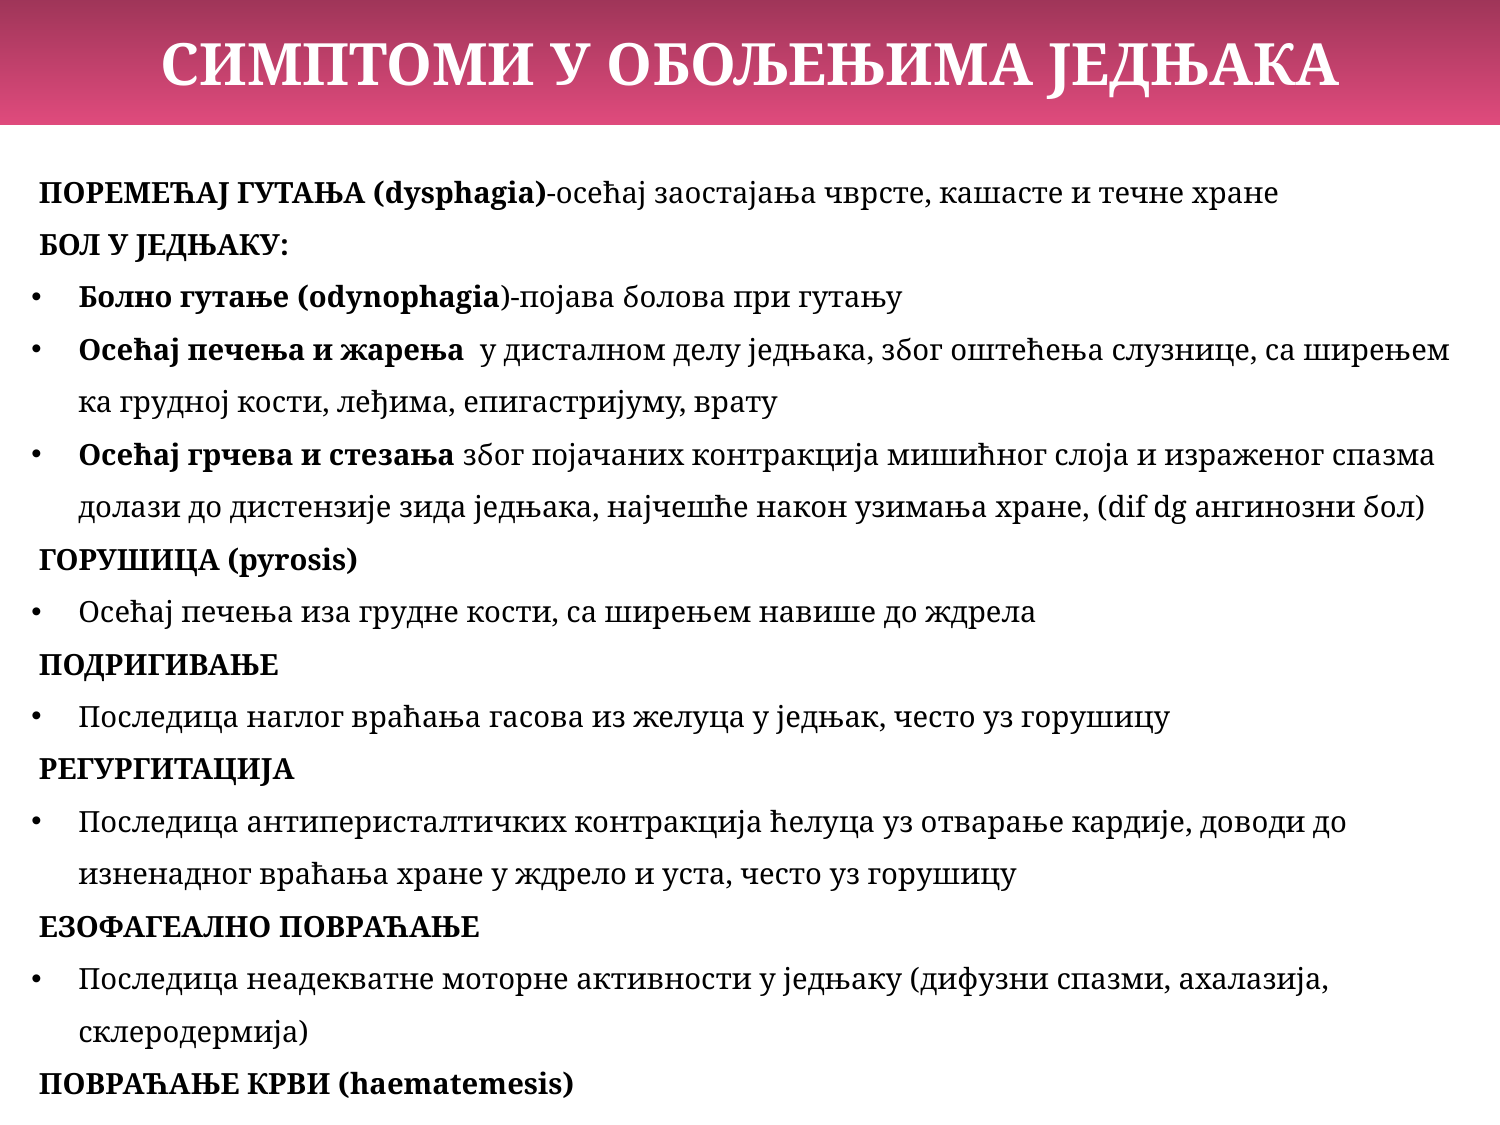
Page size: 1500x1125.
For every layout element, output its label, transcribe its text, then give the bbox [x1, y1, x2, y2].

text_box ПОРЕМЕЋАЈ ГУТАЊА (dysphagia)-осећај заостајања чврсте, кашасте и течне хране БОЛ У ЈЕДЊАКУ: Болно гутање (odynophagia)-појава болова при гутању Осећај печења и жарења у дисталном делу једњака, због оштећења слузнице, са ширењем ка грудној кости, леђима, епигастријуму, врату Осећај грчева и стезања због појачаних контракција мишићног слоја и израженог спазма долази до дистензије зида једњака, најчешће након узимања хране, (dif dg ангинозни бол) ГОРУШИЦА (pyrosis) Осећај печења иза грудне кости, са ширењем навише до ждрела ПОДРИГИВАЊЕ Последица наглог враћања гасова из желуца у једњак, често уз горушицу РЕГУРГИТАЦИЈА Последица антиперисталтичких контракција ћелуца уз отварање кардије, доводи до изненадног враћања хране у ждрело и уста, често уз горушицу ЕЗОФАГЕАЛНО ПОВРАЋАЊЕ Последица неадекватне моторне активности у једњаку (дифузни спазми, ахалазија, склеродермија) ПОВРАЋАЊЕ КРВИ (haematemesis) [16, 148, 1467, 1125]
text_box СИМПТОМИ У ОБОЉЕЊИМА ЈЕДЊАКА [0, 0, 1500, 125]
